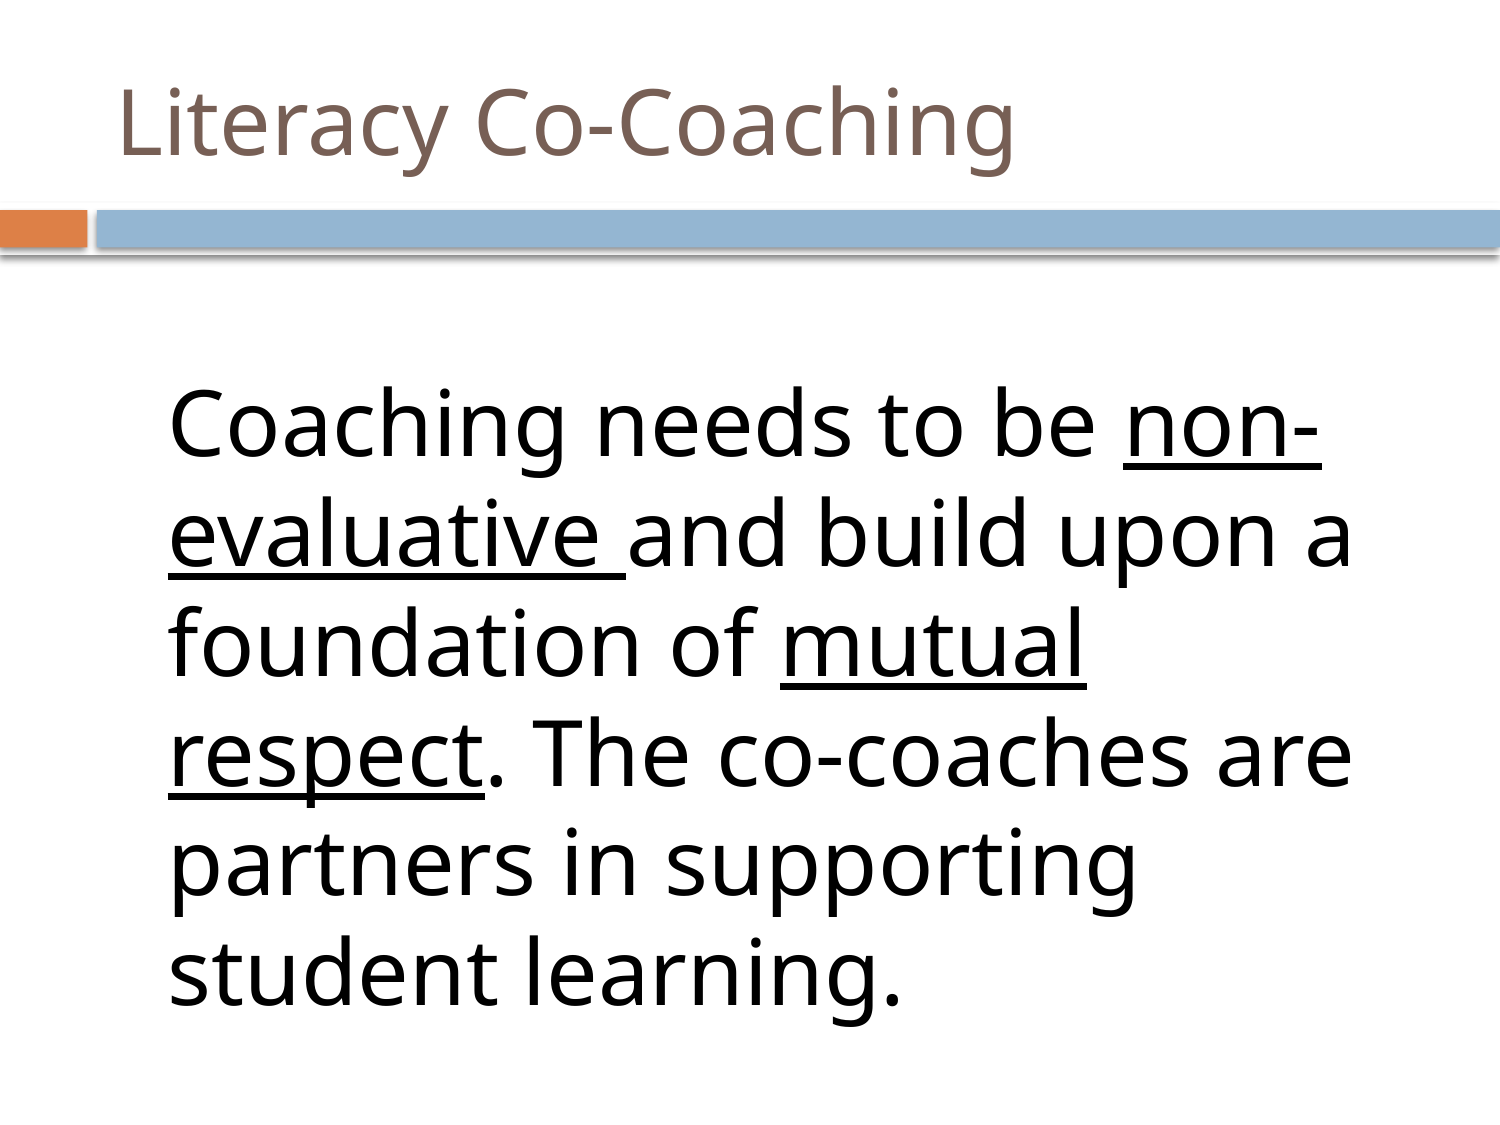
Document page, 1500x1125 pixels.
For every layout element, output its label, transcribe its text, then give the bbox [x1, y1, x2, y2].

title Literacy Co-Coaching [100, 37, 1438, 200]
list Coaching needs to be non-evaluative and build upon a foundation of mutual respect. The co-coaches are partners in supporting student learning. [100, 262, 1438, 1000]
